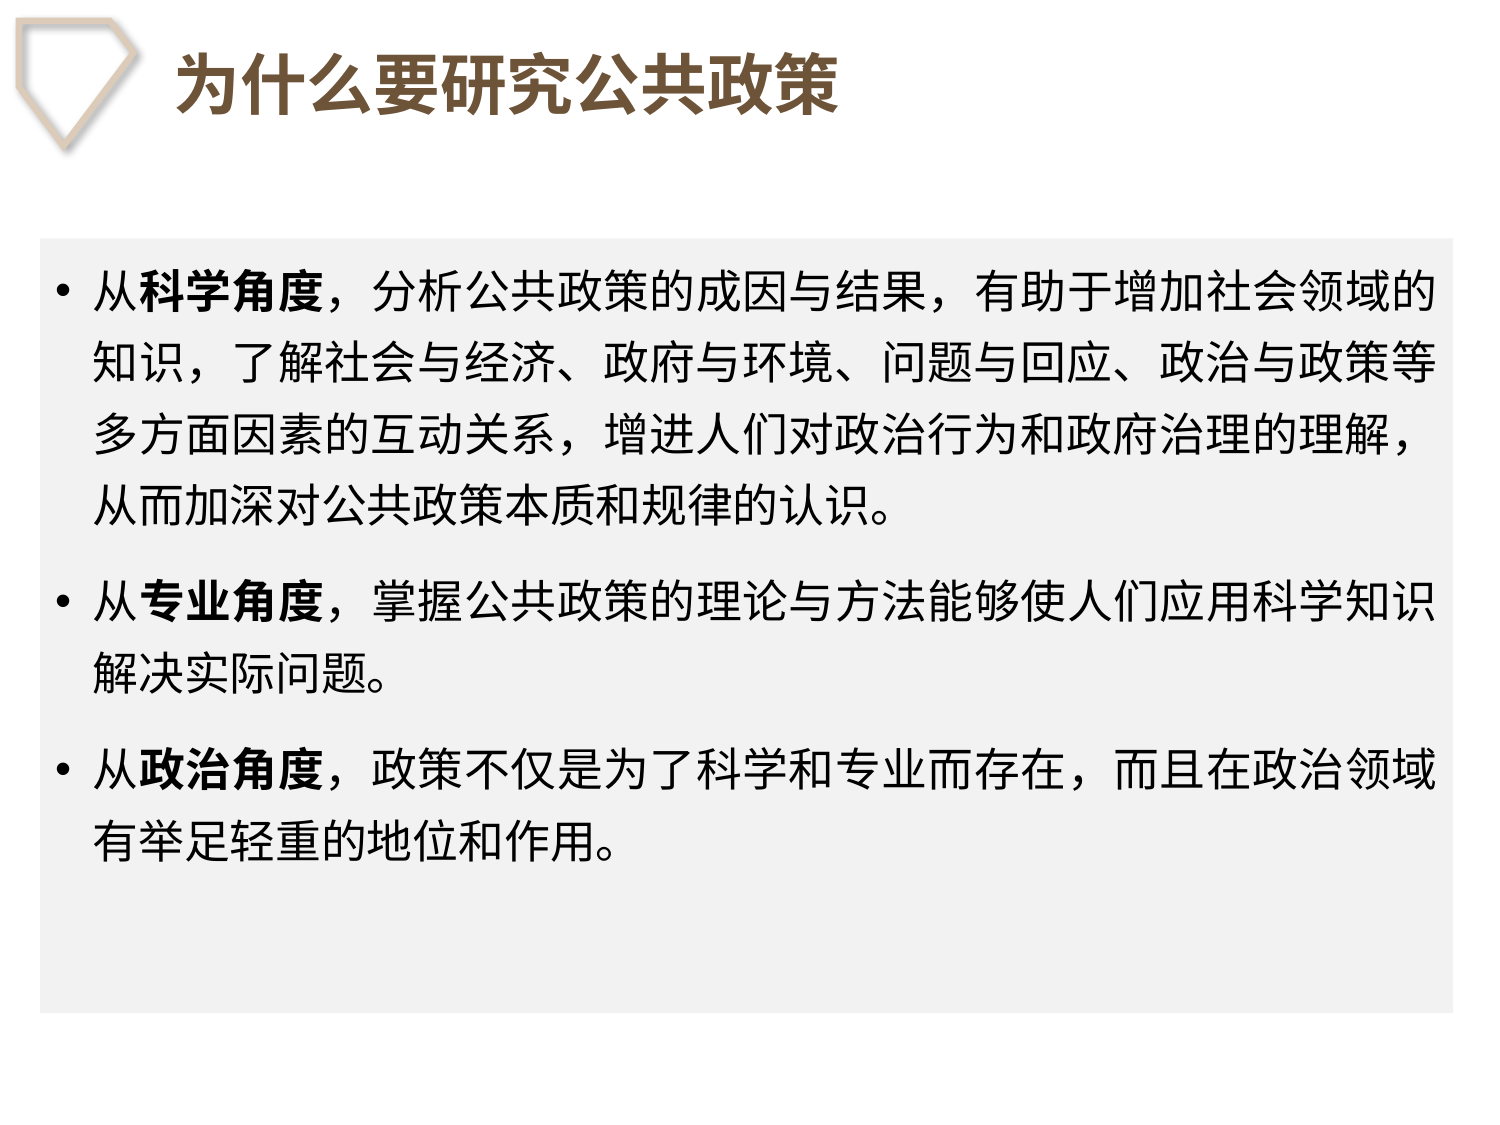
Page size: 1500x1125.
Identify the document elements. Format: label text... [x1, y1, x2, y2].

title 为什么要研究公共政策 [158, 18, 1456, 159]
list 从科学角度，分析公共政策的成因与结果，有助于增加社会领域的知识，了解社会与经济、政府与环境、问题与回应、政治与政策等多方面因素的互动关系，增进人们对政治行为和政府治理的理解，从而加深对公共政策本质和规律的认识。 从专业角度，掌握公共政策的理论与方法能够使人们应用科学知识解决实际问题。 从政治角度，政策不仅是为了科学和专业而存在，而且在政治领域有举足轻重的地位和作用。 [40, 238, 1454, 1014]
